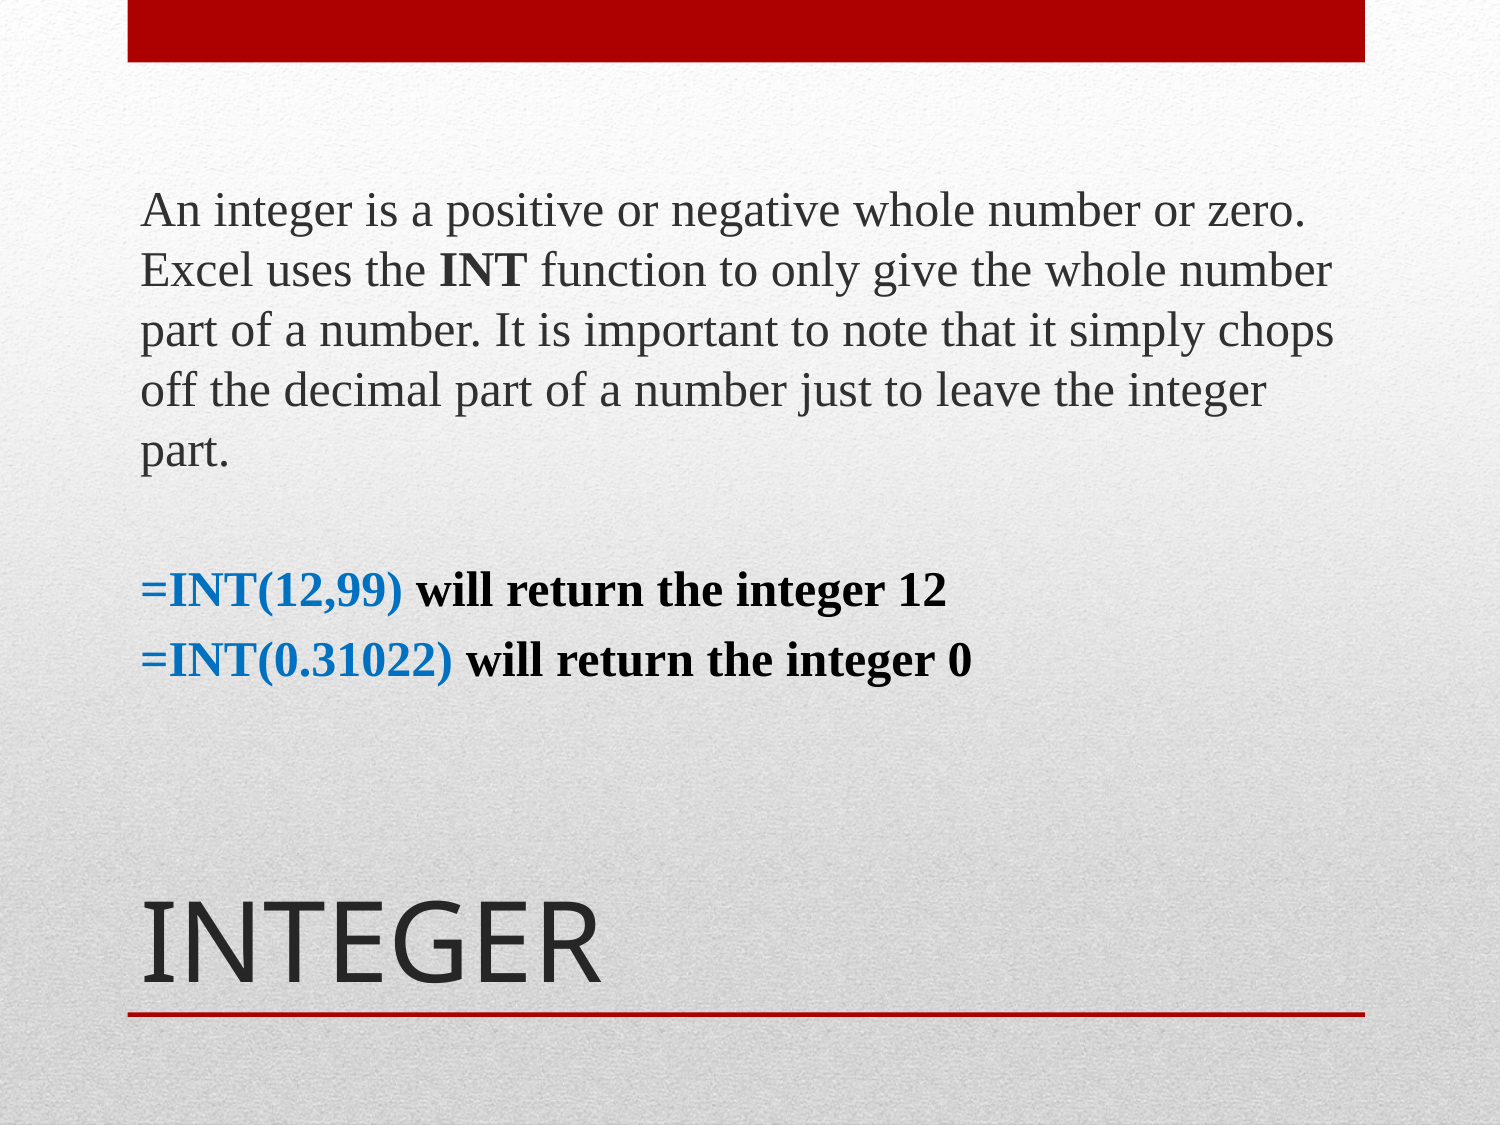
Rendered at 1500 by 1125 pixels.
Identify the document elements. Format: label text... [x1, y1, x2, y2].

title INTEGER [125, 750, 1238, 1013]
list An integer is a positive or negative whole number or zero. Excel uses the INT function to only give the whole number part of a number. It is important to note that it simply chops off the decimal part of a number just to leave the integer part. =INT(12,99) will return the integer 12 =INT(0.31022) will return the integer 0 [125, 112, 1363, 750]
